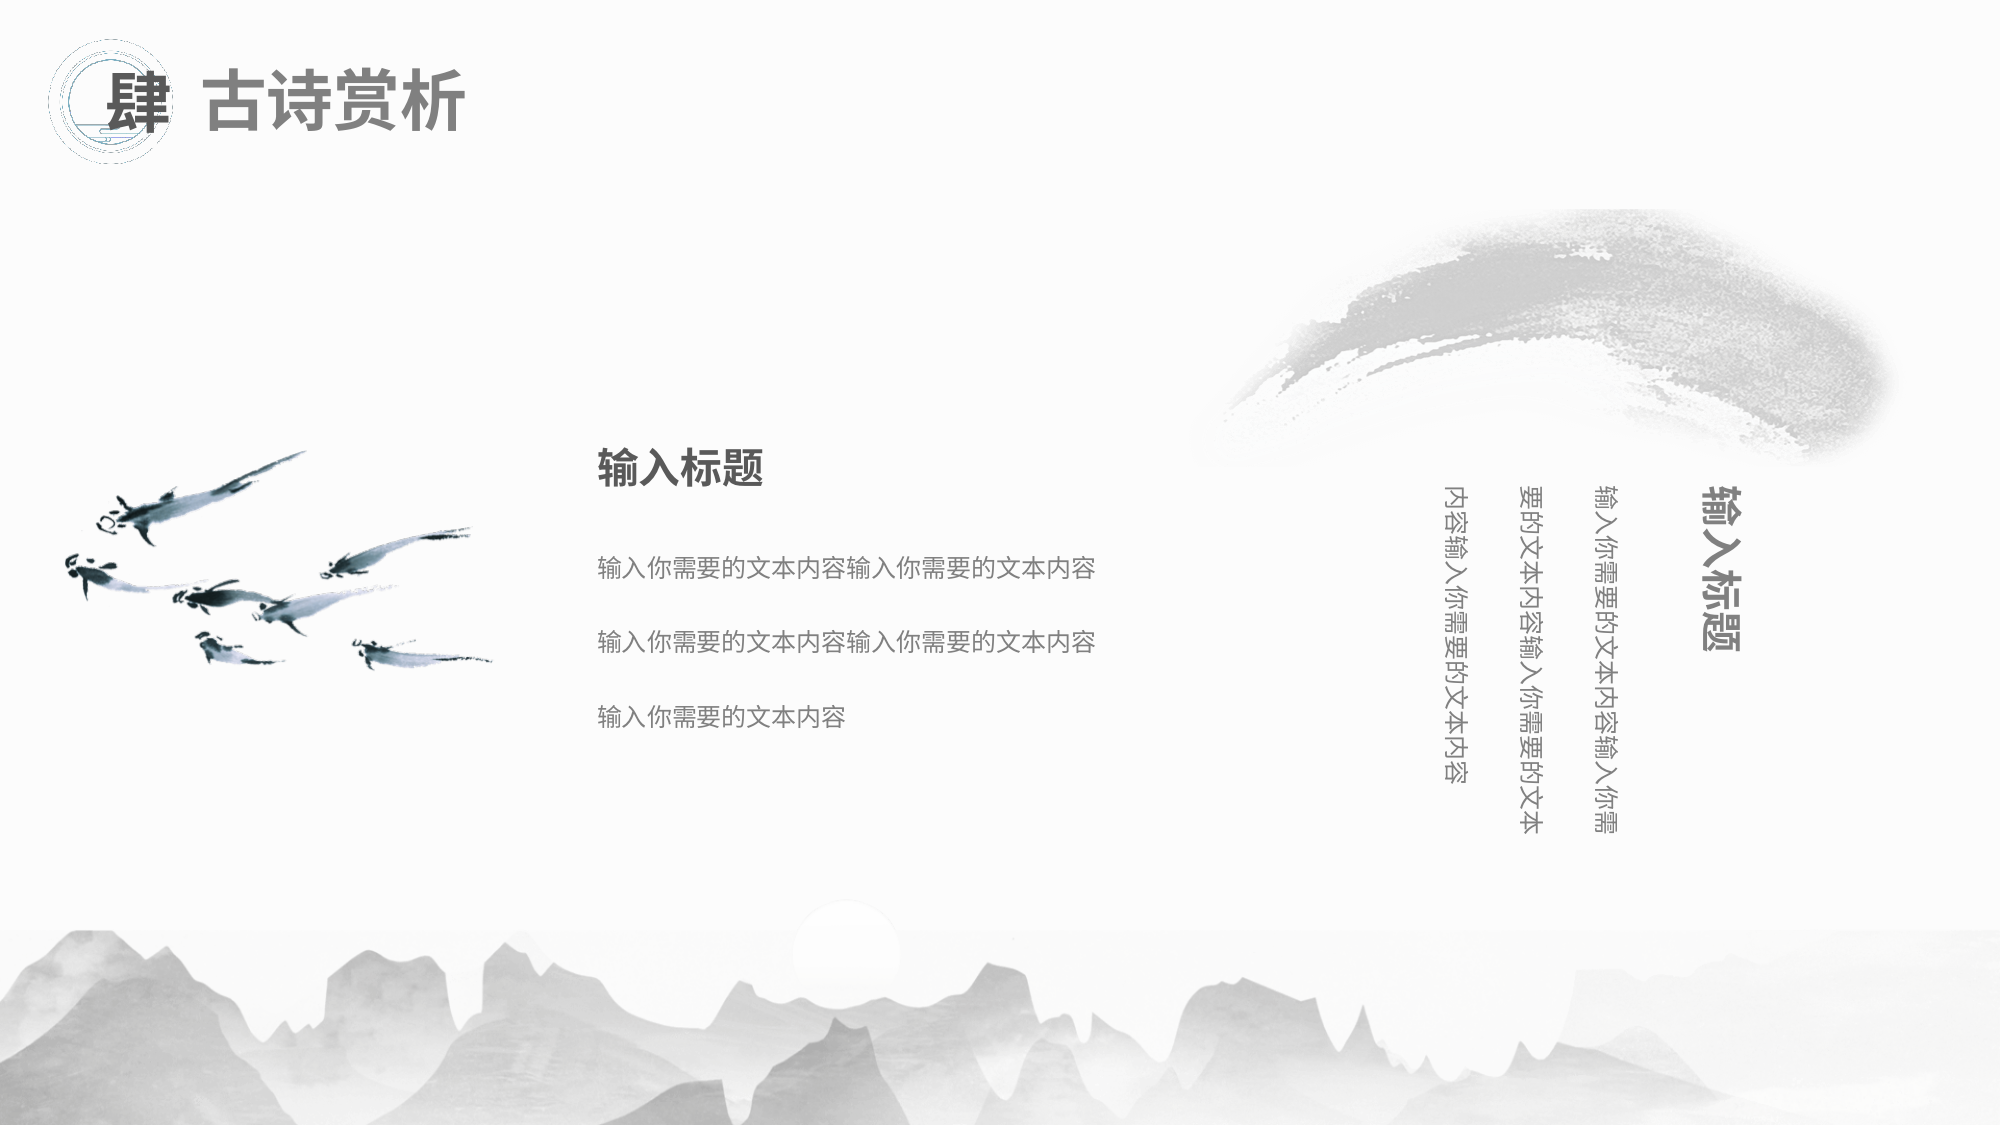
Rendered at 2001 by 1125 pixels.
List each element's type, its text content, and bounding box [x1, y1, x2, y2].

text_box 输入你需要的文本内容输入你需要的文本内容输入你需要的文本内容输入你需要的文本内容 [1428, 471, 1674, 828]
text_box [0, 0, 2000, 828]
picture [35, 27, 186, 177]
picture [0, 828, 2000, 1125]
picture [35, 422, 521, 702]
text_box 输入标题 [582, 434, 1068, 499]
text_box 输入标题 [1674, 471, 1781, 828]
text_box 古诗赏析 [186, 51, 556, 146]
picture [1178, 196, 1908, 467]
text_box 输入你需要的文本内容输入你需要的文本内容输入你需要的文本内容输入你需要的文本内容输入你需要的文本内容 [582, 499, 1127, 740]
